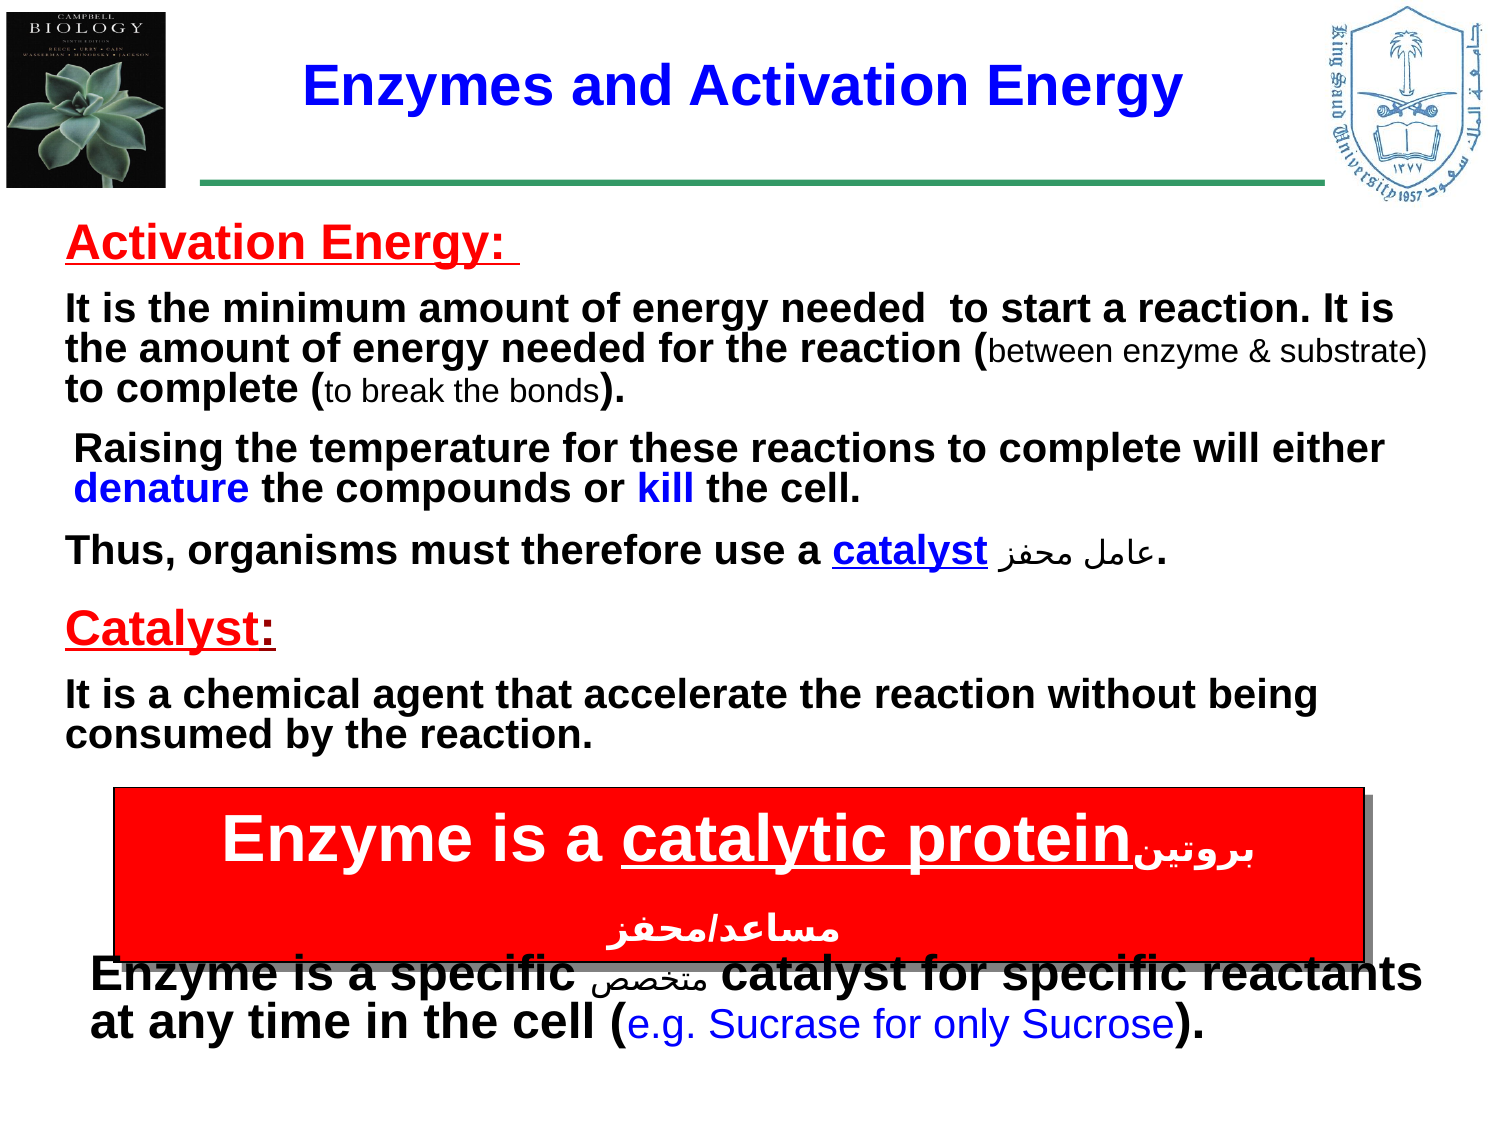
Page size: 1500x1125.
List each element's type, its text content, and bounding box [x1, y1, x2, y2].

text_box Thus, organisms must therefore use a catalyst عامل محفز. [49, 525, 1400, 580]
text_box Activation Energy: It is the minimum amount of energy needed to start a reaction. It is the amount of energy needed for the reaction (between enzyme & substrate) to complete (to break the bonds). [49, 216, 1463, 418]
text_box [5, 0, 1488, 209]
text_box Catalyst: It is a chemical agent that accelerate the reaction without being consumed by the reaction. [50, 600, 1450, 764]
text_box Enzyme is a catalytic proteinبروتين مساعد/محفز [113, 787, 1364, 944]
text_box Raising the temperature for these reactions to complete will either denature the compounds or kill the cell. [58, 423, 1484, 519]
text_box Enzyme is a specific متخصص catalyst for specific reactants at any time in the cell (e.g. Sucrase for only Sucrose). [75, 944, 1450, 1056]
